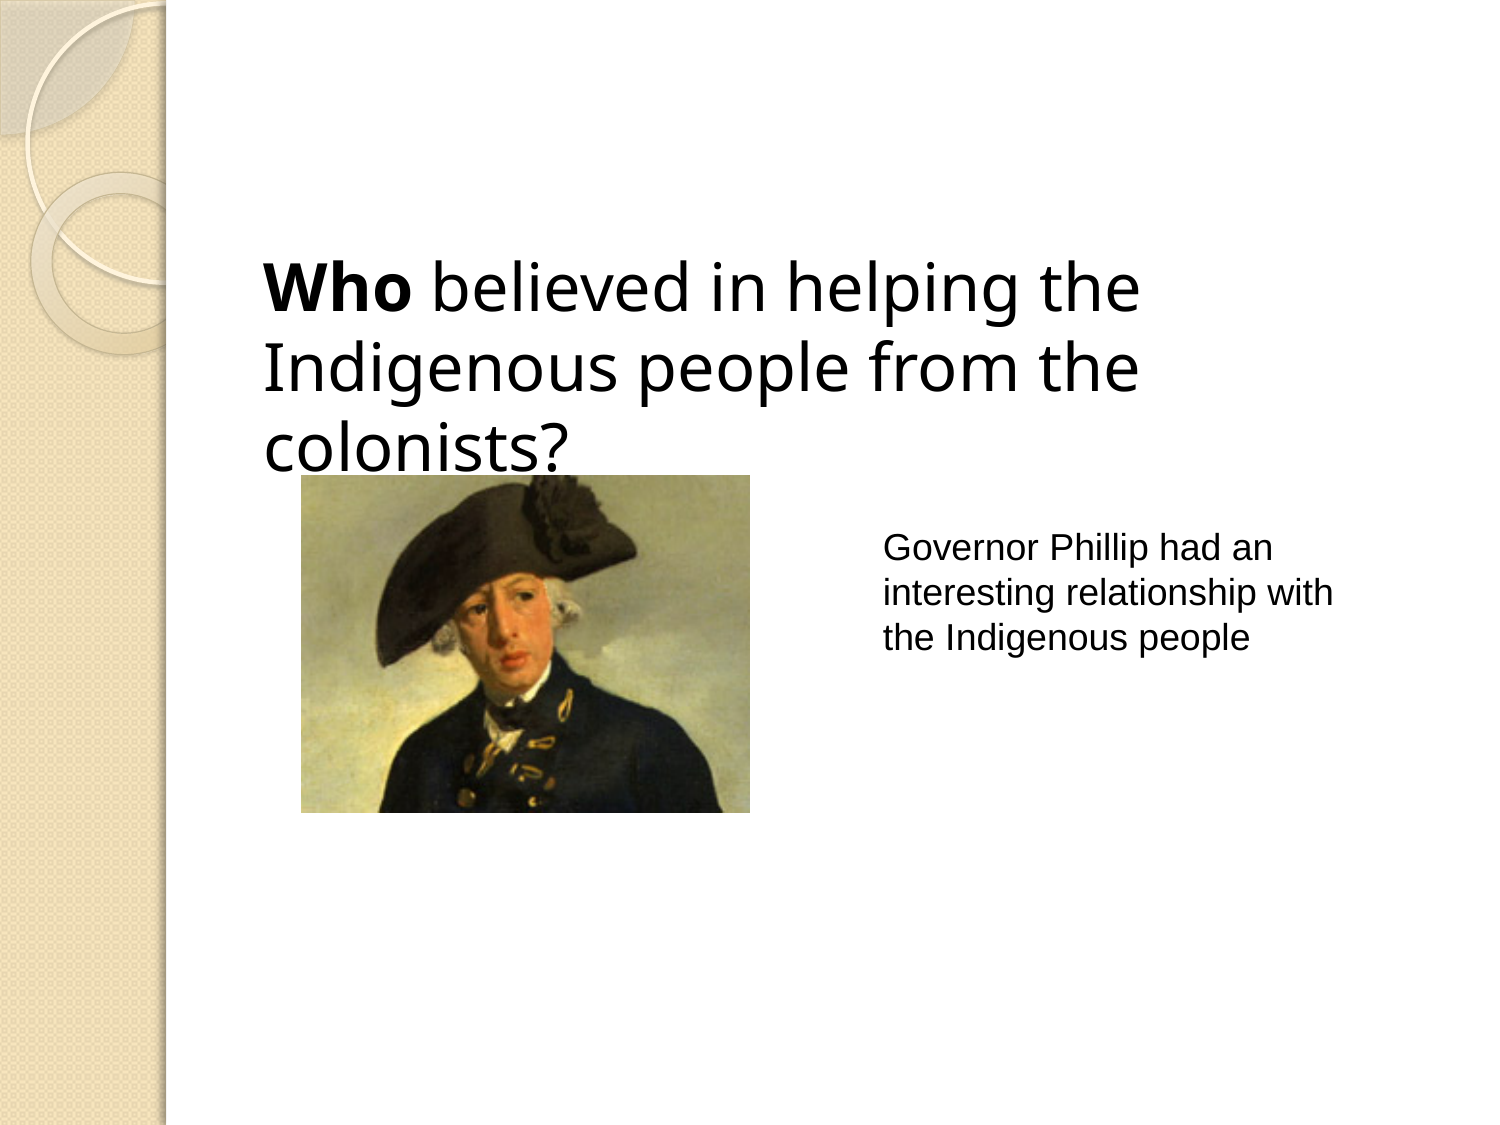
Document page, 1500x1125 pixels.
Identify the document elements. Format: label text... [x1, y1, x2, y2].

text_box Governor Phillip had an interesting relationship with the Indigenous people [868, 515, 1376, 665]
list Who believed in helping the Indigenous people from the colonists? [235, 237, 1466, 1026]
picture [300, 474, 751, 813]
